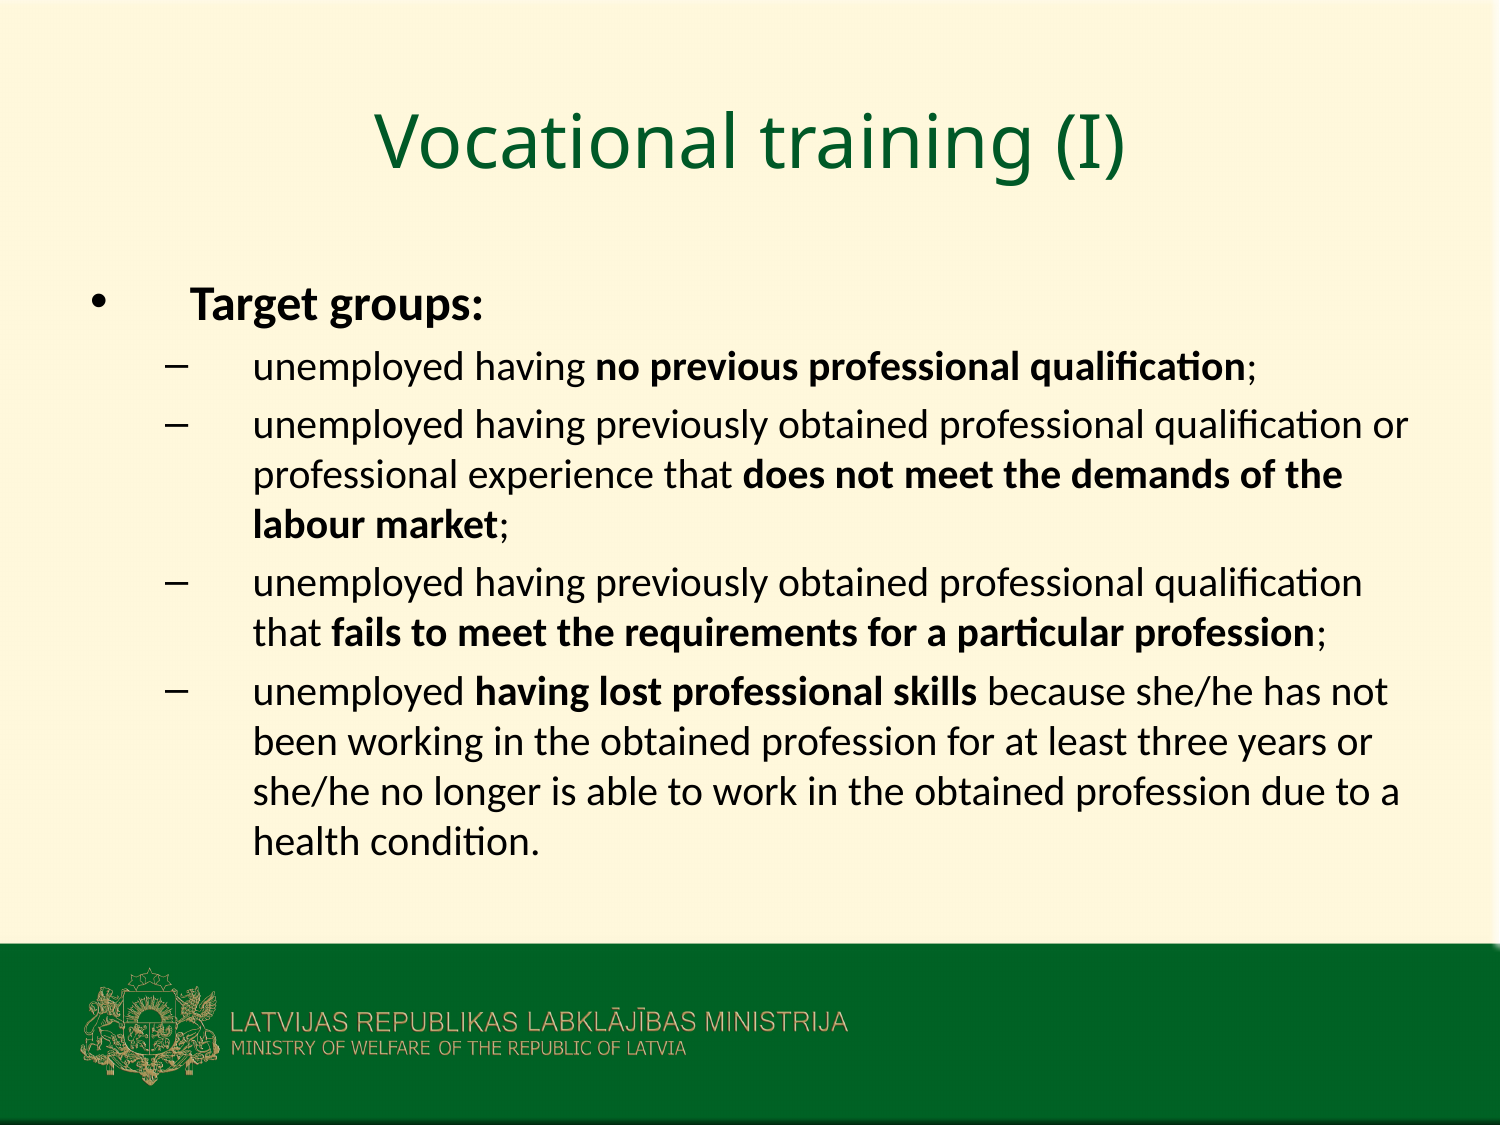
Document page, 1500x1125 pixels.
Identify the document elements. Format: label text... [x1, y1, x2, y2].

title Vocational training (I) [74, 44, 1426, 233]
list Target groups: unemployed having no previous professional qualification; unemployed having previously obtained professional qualification or professional experience that does not meet the demands of the labour market; unemployed having previously obtained professional qualification that fails to meet the requirements for a particular profession; unemployed having lost professional skills because she/he has not been working in the obtained profession for at least three years or she/he no longer is able to work in the obtained profession due to a health condition. [74, 262, 1426, 1006]
picture [0, 0, 1500, 1125]
